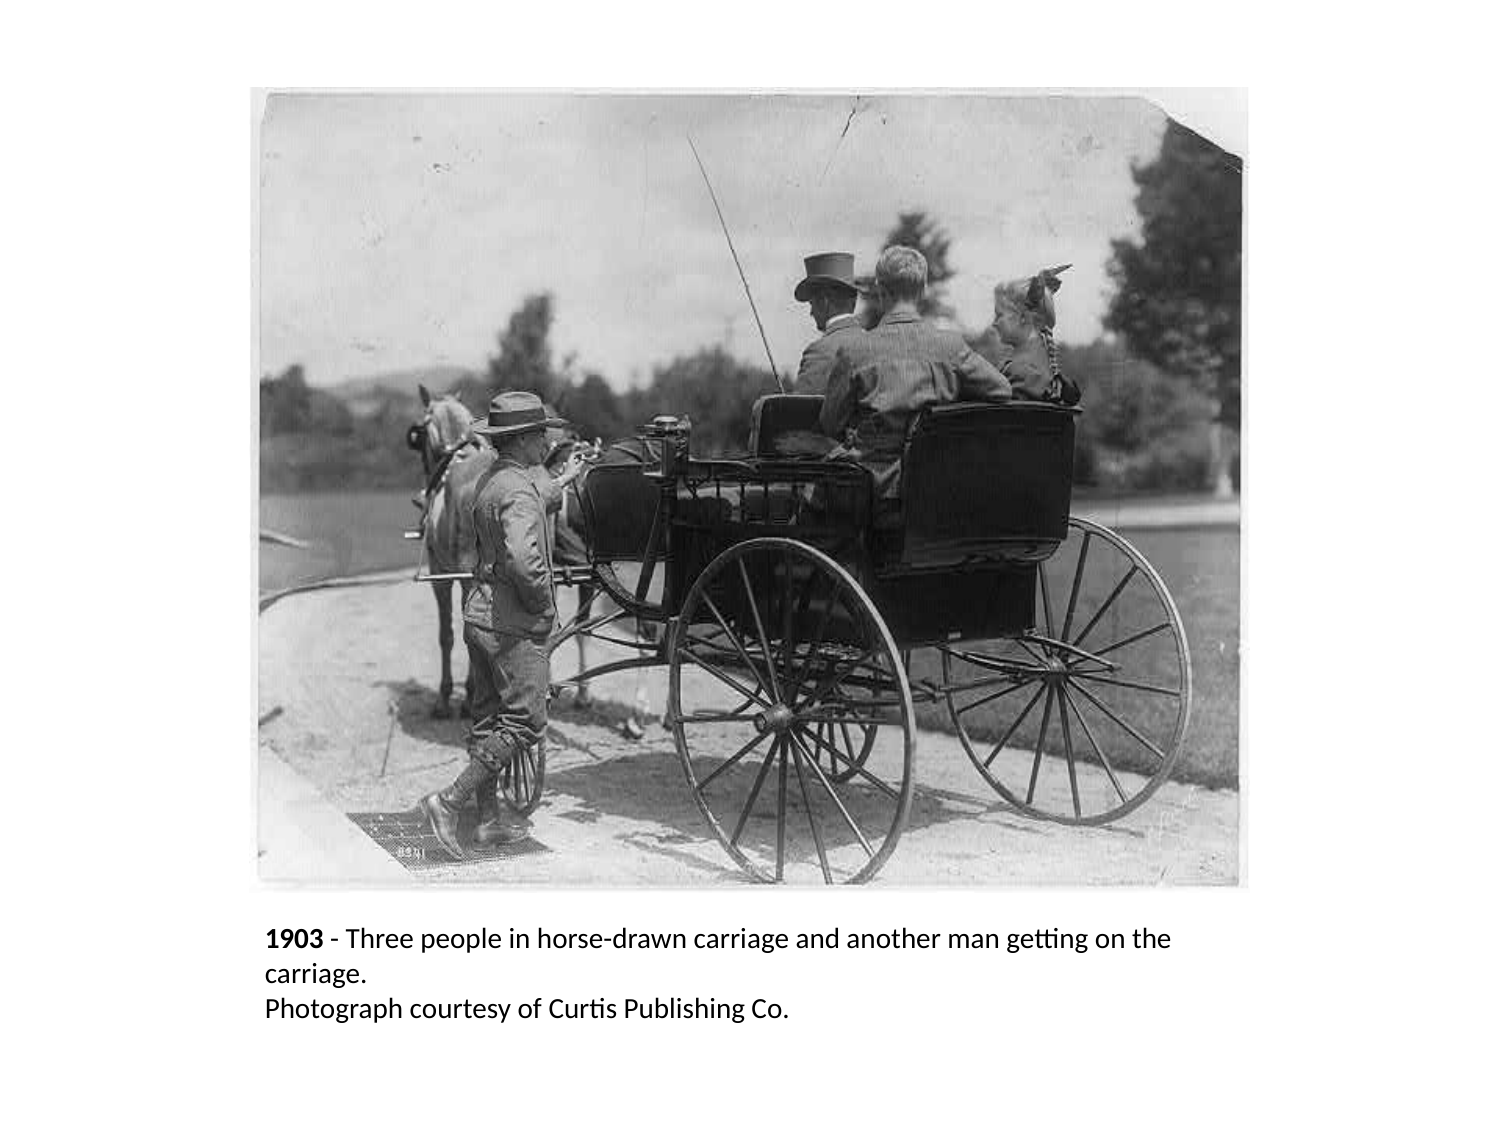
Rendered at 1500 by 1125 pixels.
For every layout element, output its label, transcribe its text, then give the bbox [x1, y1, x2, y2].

text_box 1903 - Three people in horse-drawn carriage and another man getting on the carriage. Photograph courtesy of Curtis Publishing Co. [249, 912, 1250, 1068]
picture [249, 87, 1251, 893]
